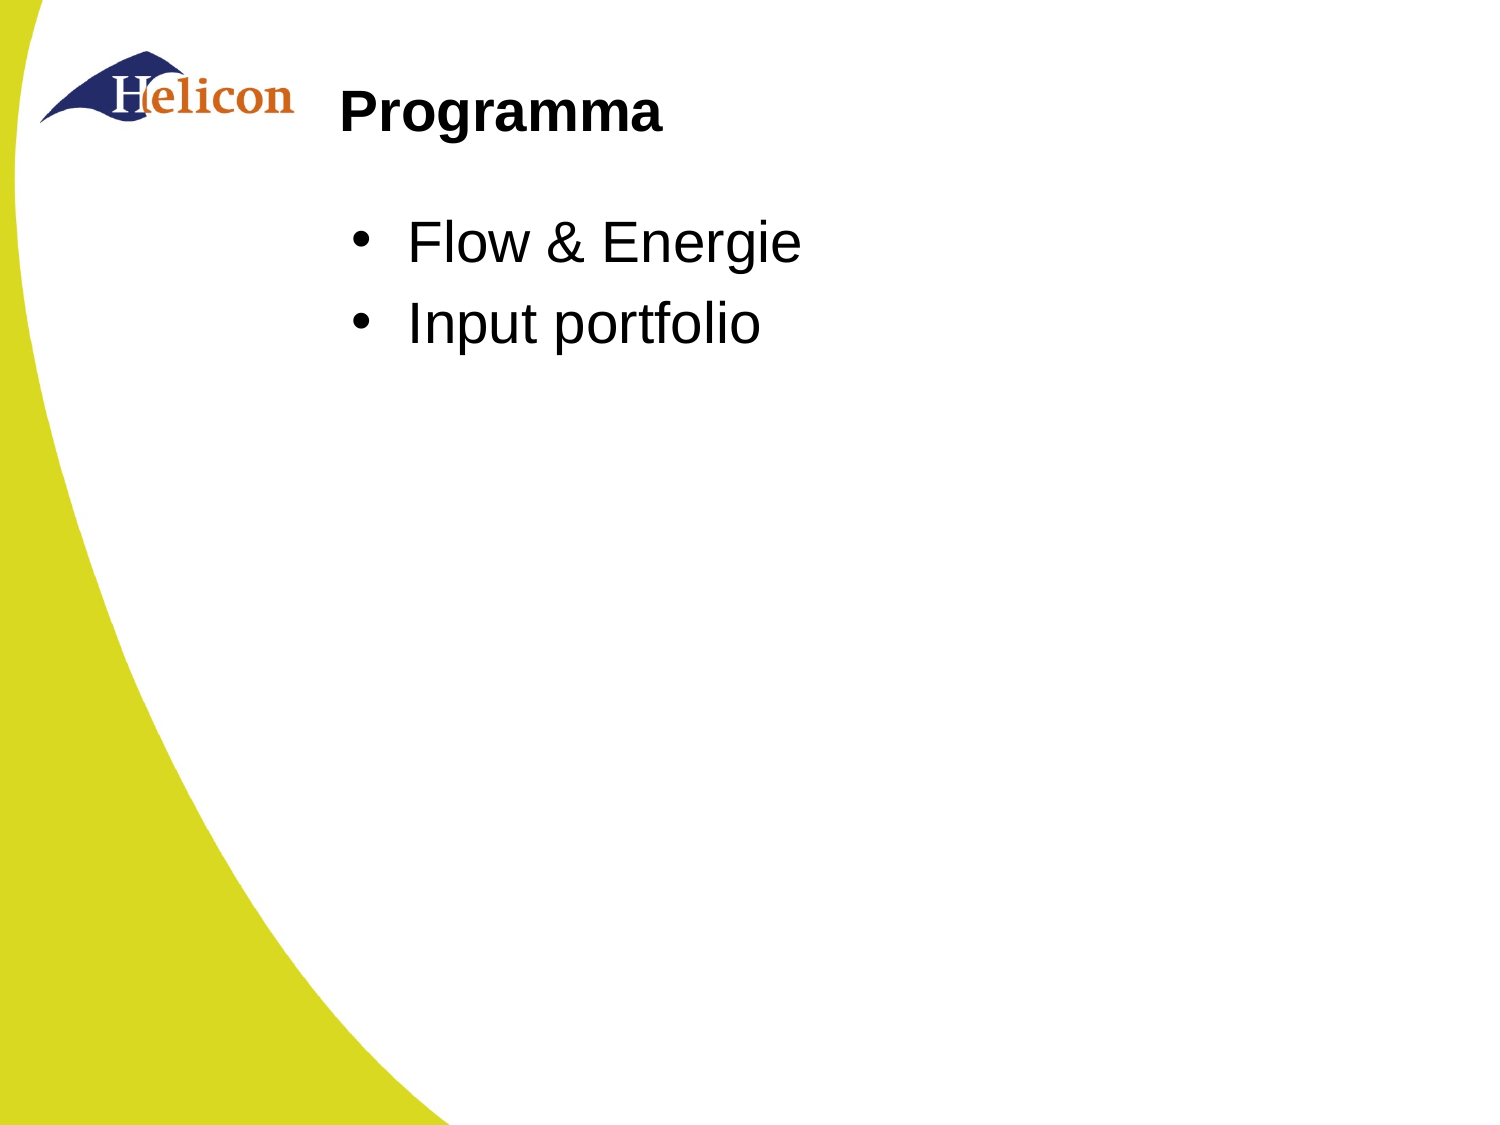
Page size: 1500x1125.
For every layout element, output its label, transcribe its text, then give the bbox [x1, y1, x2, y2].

picture [0, 0, 1500, 1125]
list Flow & Energie Input portfolio [336, 196, 1425, 1005]
title Programma [324, 54, 1415, 161]
